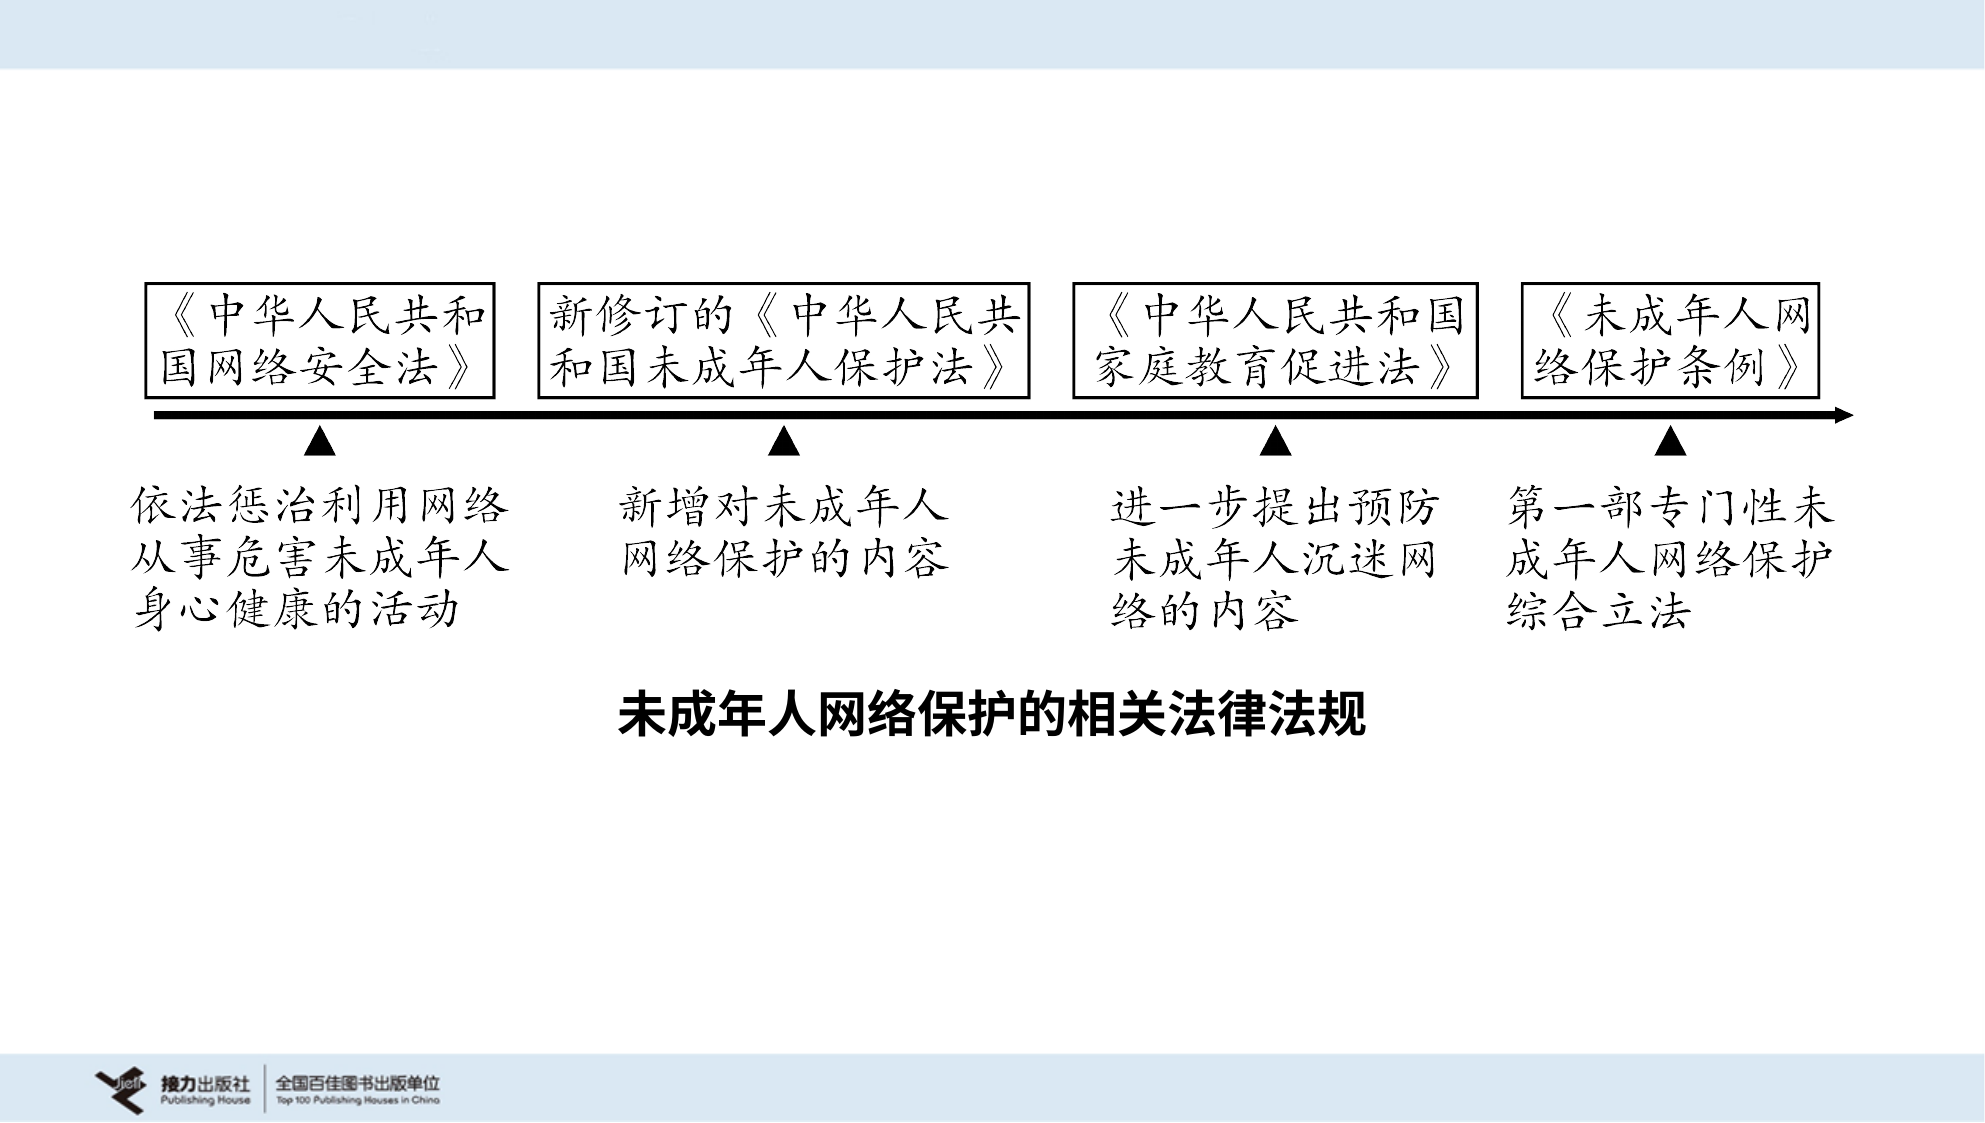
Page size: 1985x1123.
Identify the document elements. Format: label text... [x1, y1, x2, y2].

picture [0, 0, 1985, 1122]
text_box 未成年人网络保护的相关法律法规 [609, 652, 1375, 733]
